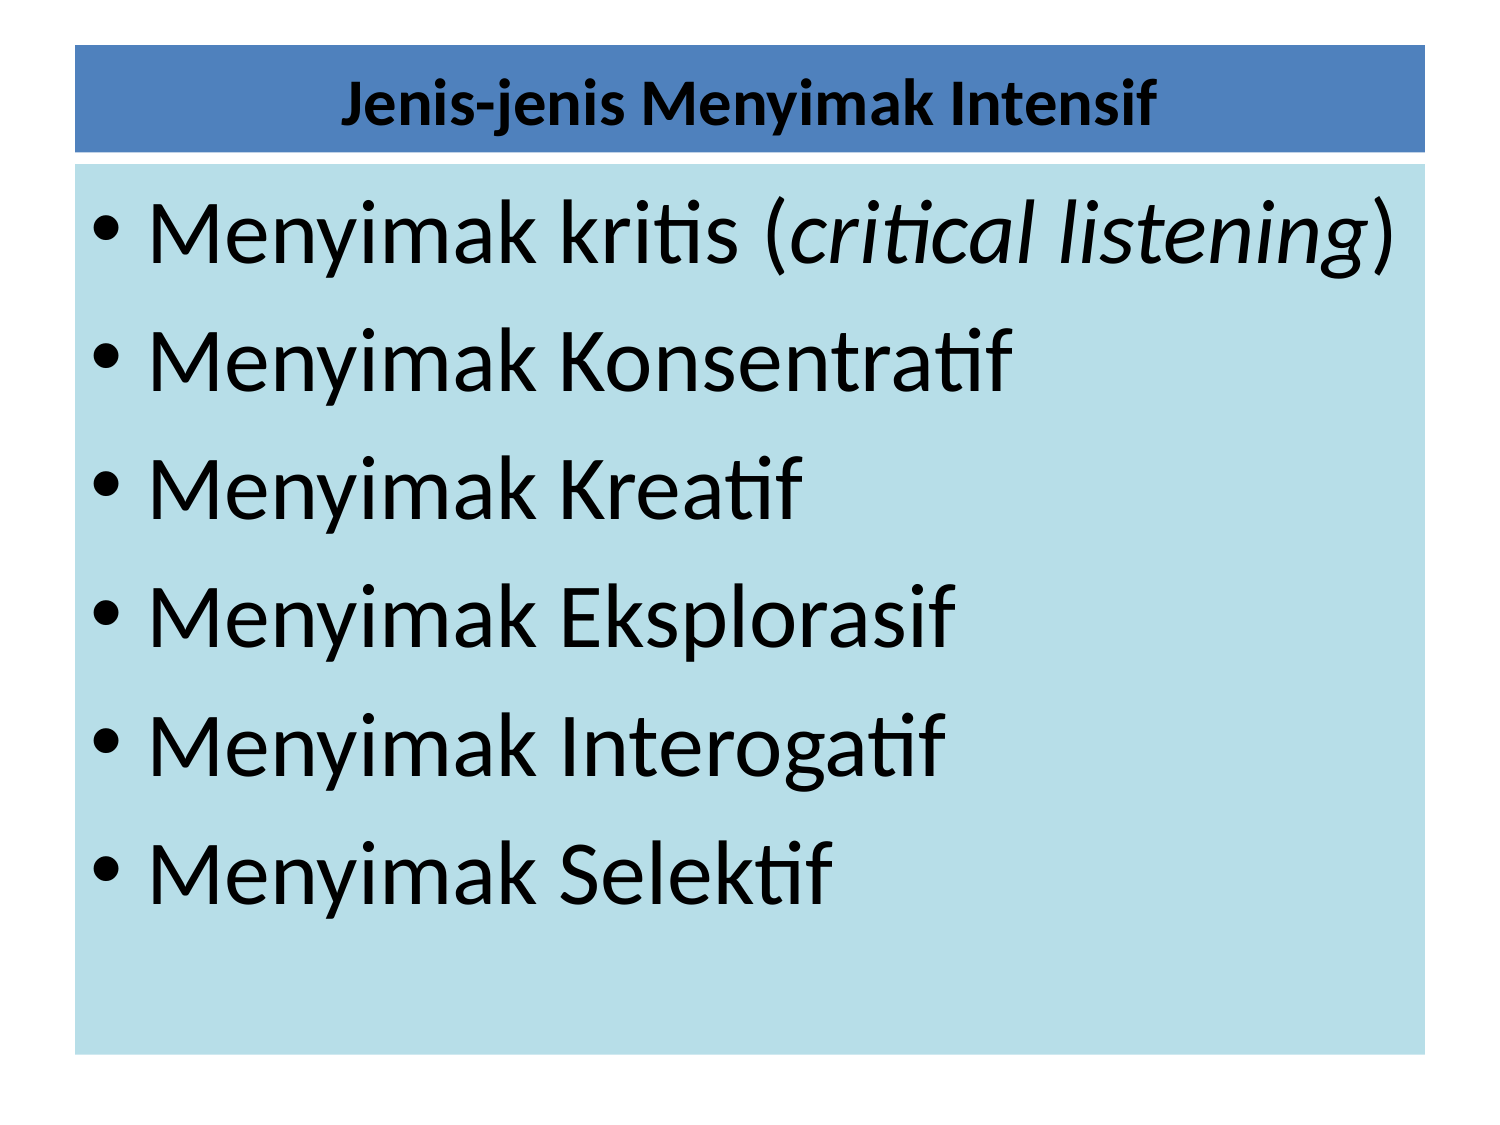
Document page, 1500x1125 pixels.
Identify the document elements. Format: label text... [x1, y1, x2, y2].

title Jenis-jenis Menyimak Intensif [75, 45, 1425, 153]
list Menyimak kritis (critical listening) Menyimak Konsentratif Menyimak Kreatif Menyimak Eksplorasif Menyimak Interogatif Menyimak Selektif [75, 164, 1425, 1055]
